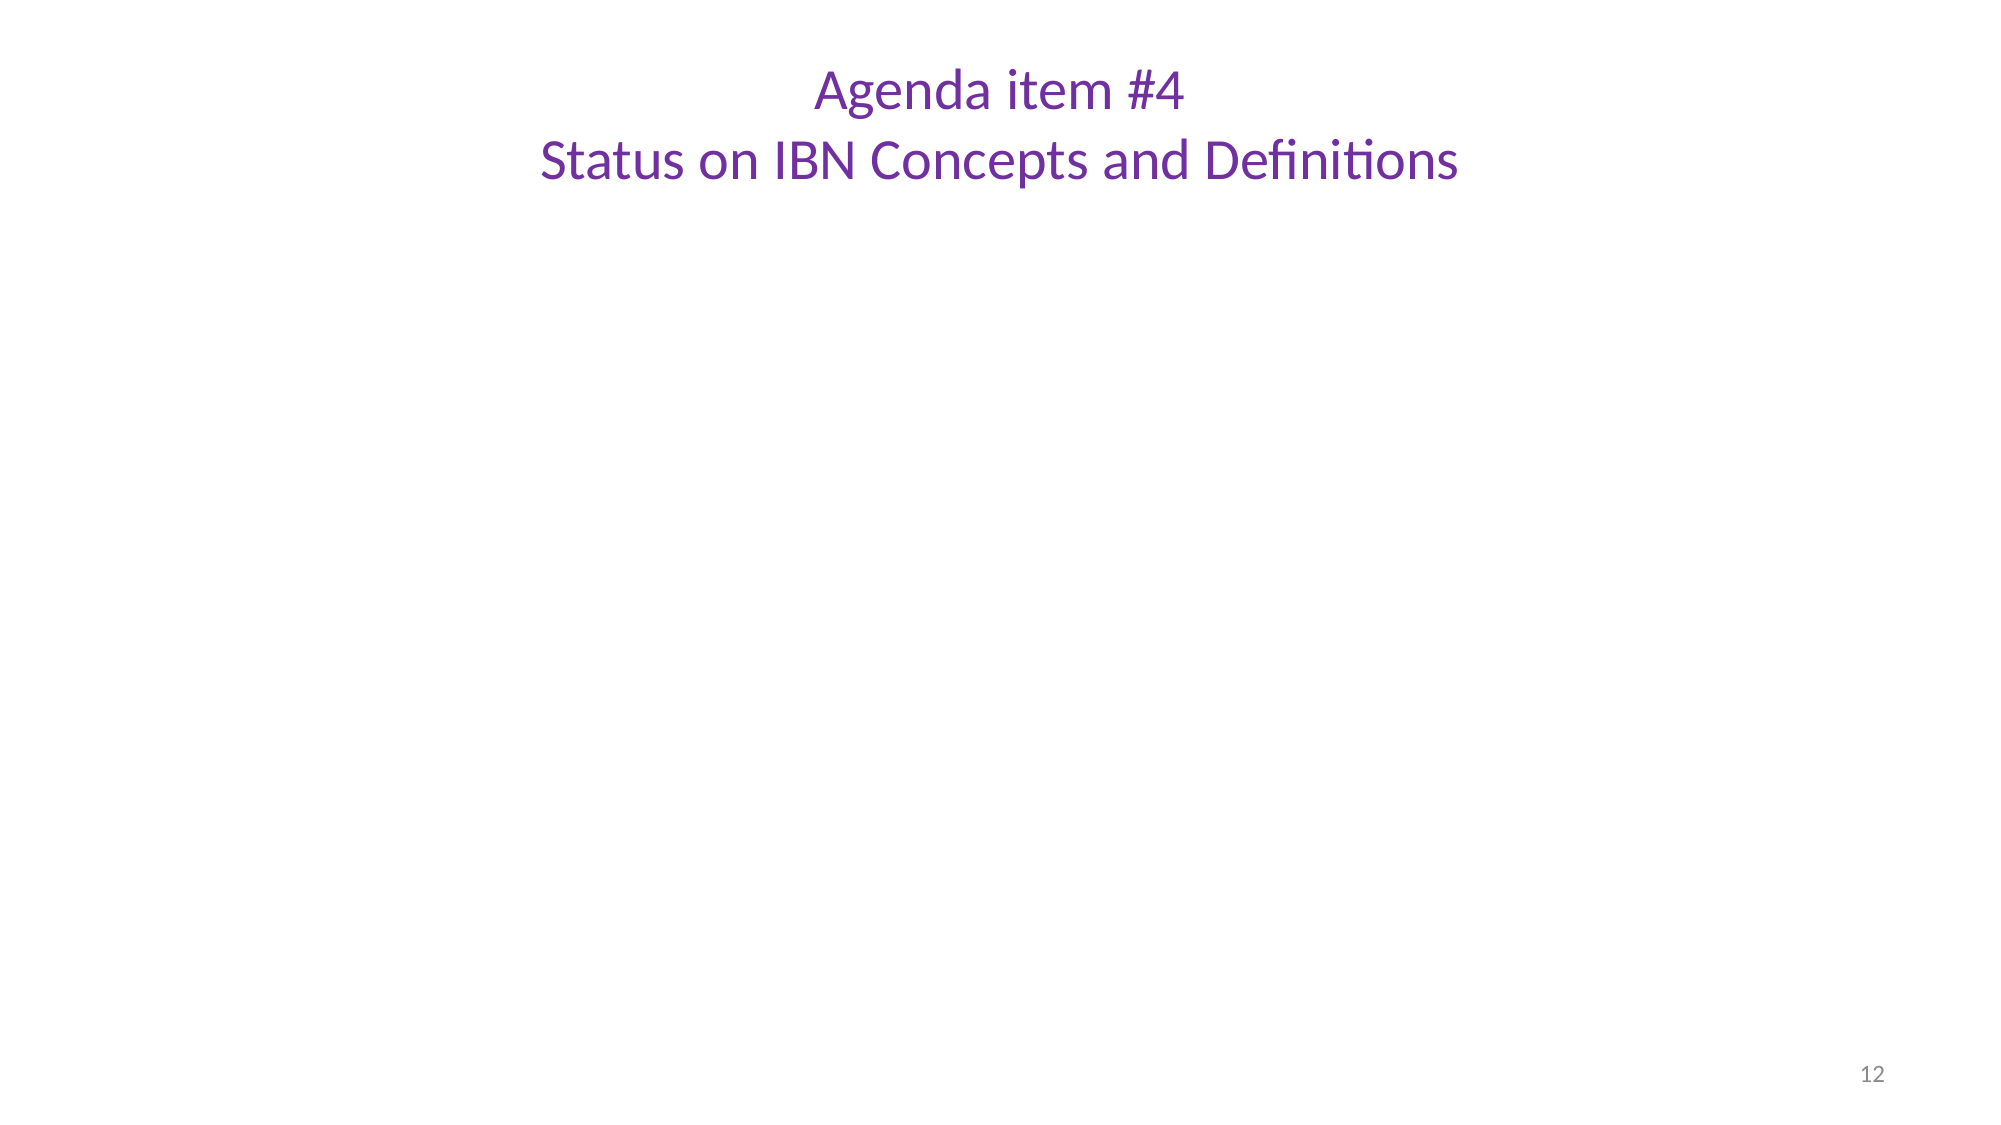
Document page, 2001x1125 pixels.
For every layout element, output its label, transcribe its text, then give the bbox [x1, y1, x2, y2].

text_box 12 [1433, 1042, 1900, 1103]
text_box Agenda item #4 Status on IBN Concepts and Definitions [99, 55, 1900, 188]
